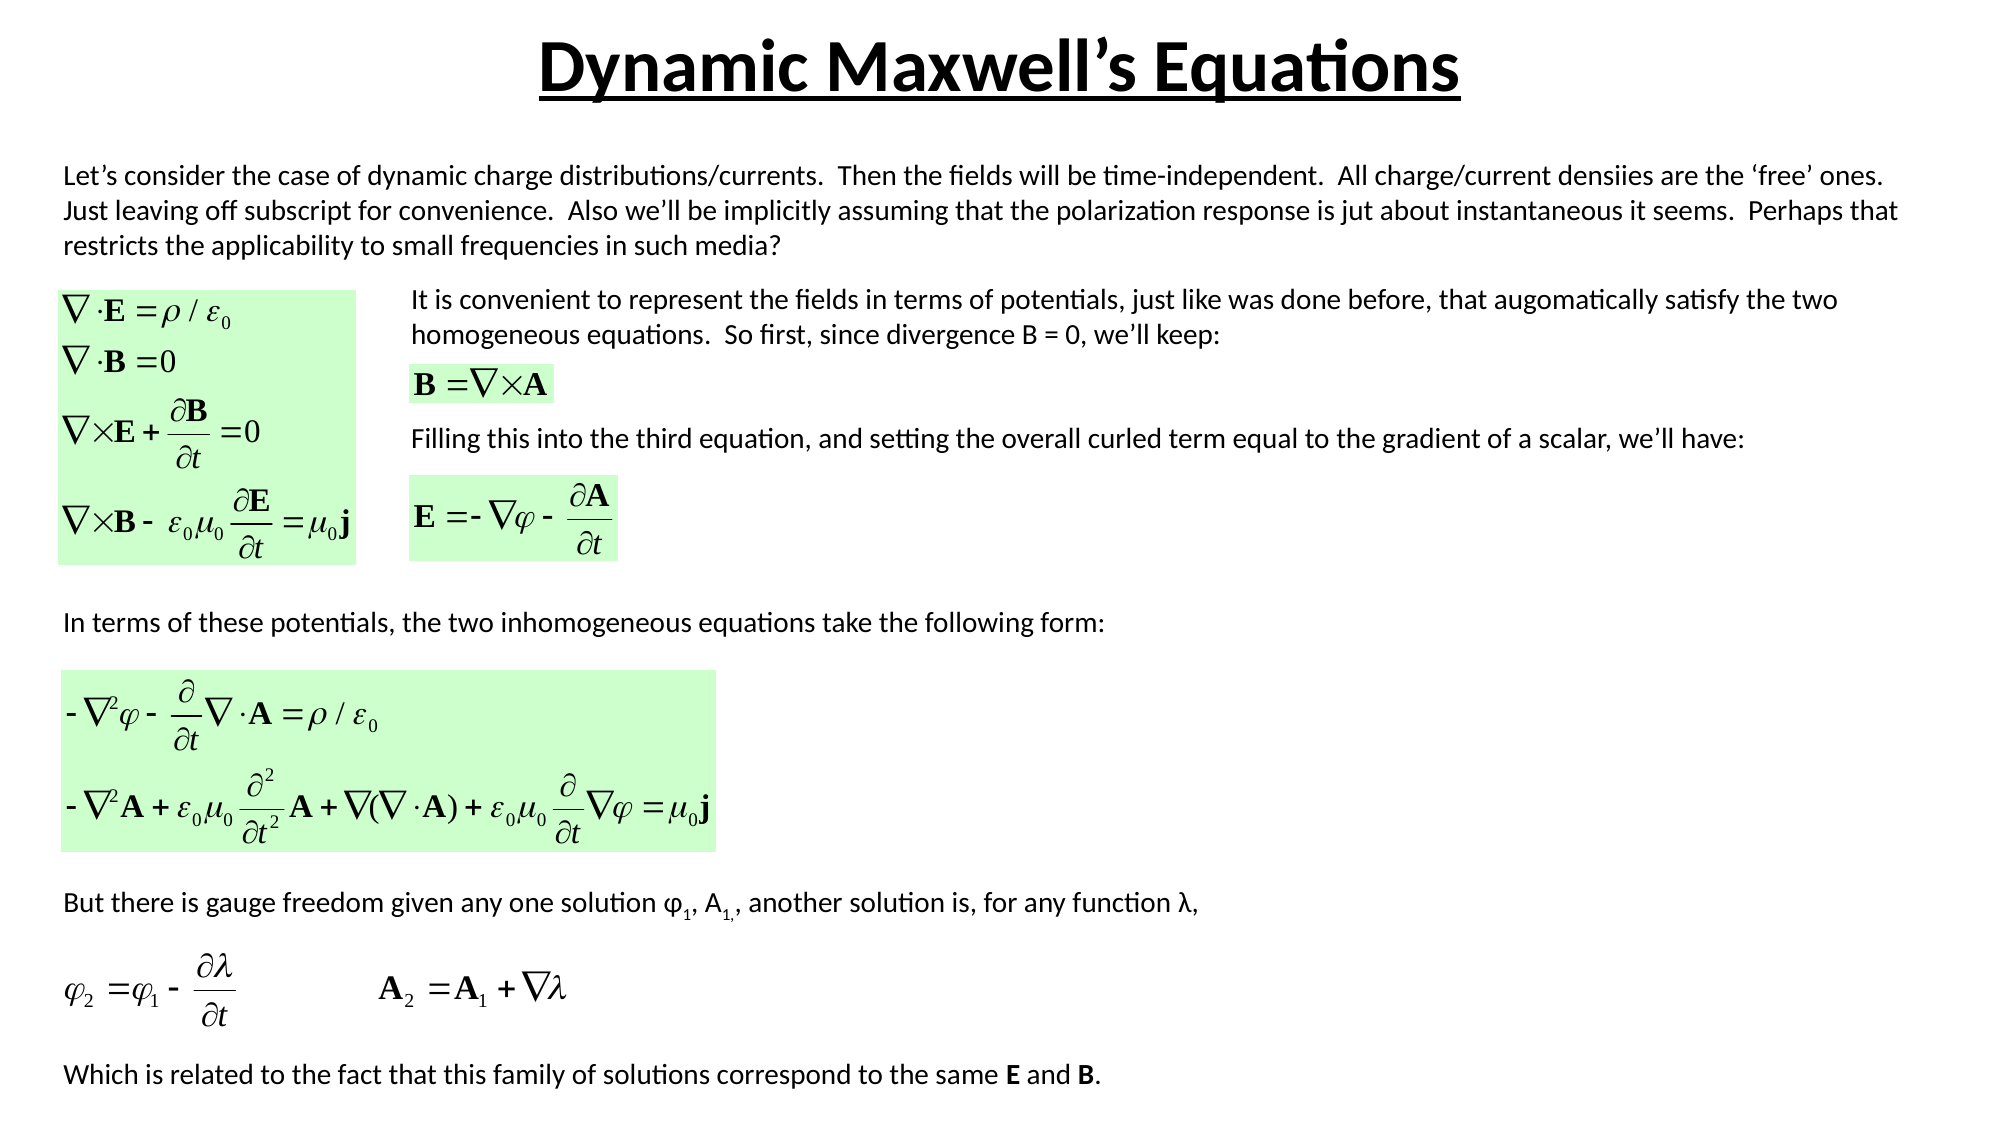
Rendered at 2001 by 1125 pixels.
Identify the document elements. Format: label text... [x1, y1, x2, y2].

text_box In terms of these potentials, the two inhomogeneous equations take the following form: [48, 595, 1139, 646]
text_box Which is related to the fact that this family of solutions correspond to the same E and B. [48, 1048, 1281, 1098]
text_box But there is gauge freedom given any one solution φ1, A1,, another solution is, for any function λ, [48, 876, 1281, 931]
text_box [58, 290, 356, 566]
title Dynamic Maxwell’s Equations [249, 1, 1750, 116]
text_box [59, 944, 574, 1034]
text_box It is convenient to represent the fields in terms of potentials, just like was done before, that augomatically satisfy the two homogeneous equations. So first, since divergence B = 0, we’ll keep: [396, 273, 1955, 358]
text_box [60, 670, 717, 852]
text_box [409, 474, 619, 562]
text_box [409, 364, 555, 404]
text_box Let’s consider the case of dynamic charge distributions/currents. Then the fields will be time-independent. All charge/current densiies are the ‘free’ ones. Just leaving off subscript for convenience. Also we’ll be implicitly assuming that the polarization response is jut about instantaneous it seems. Perhaps that restricts the applicability to small frequencies in such media? [48, 149, 1935, 269]
text_box Filling this into the third equation, and setting the overall curled term equal to the gradient of a scalar, we’ll have: [396, 412, 1802, 462]
